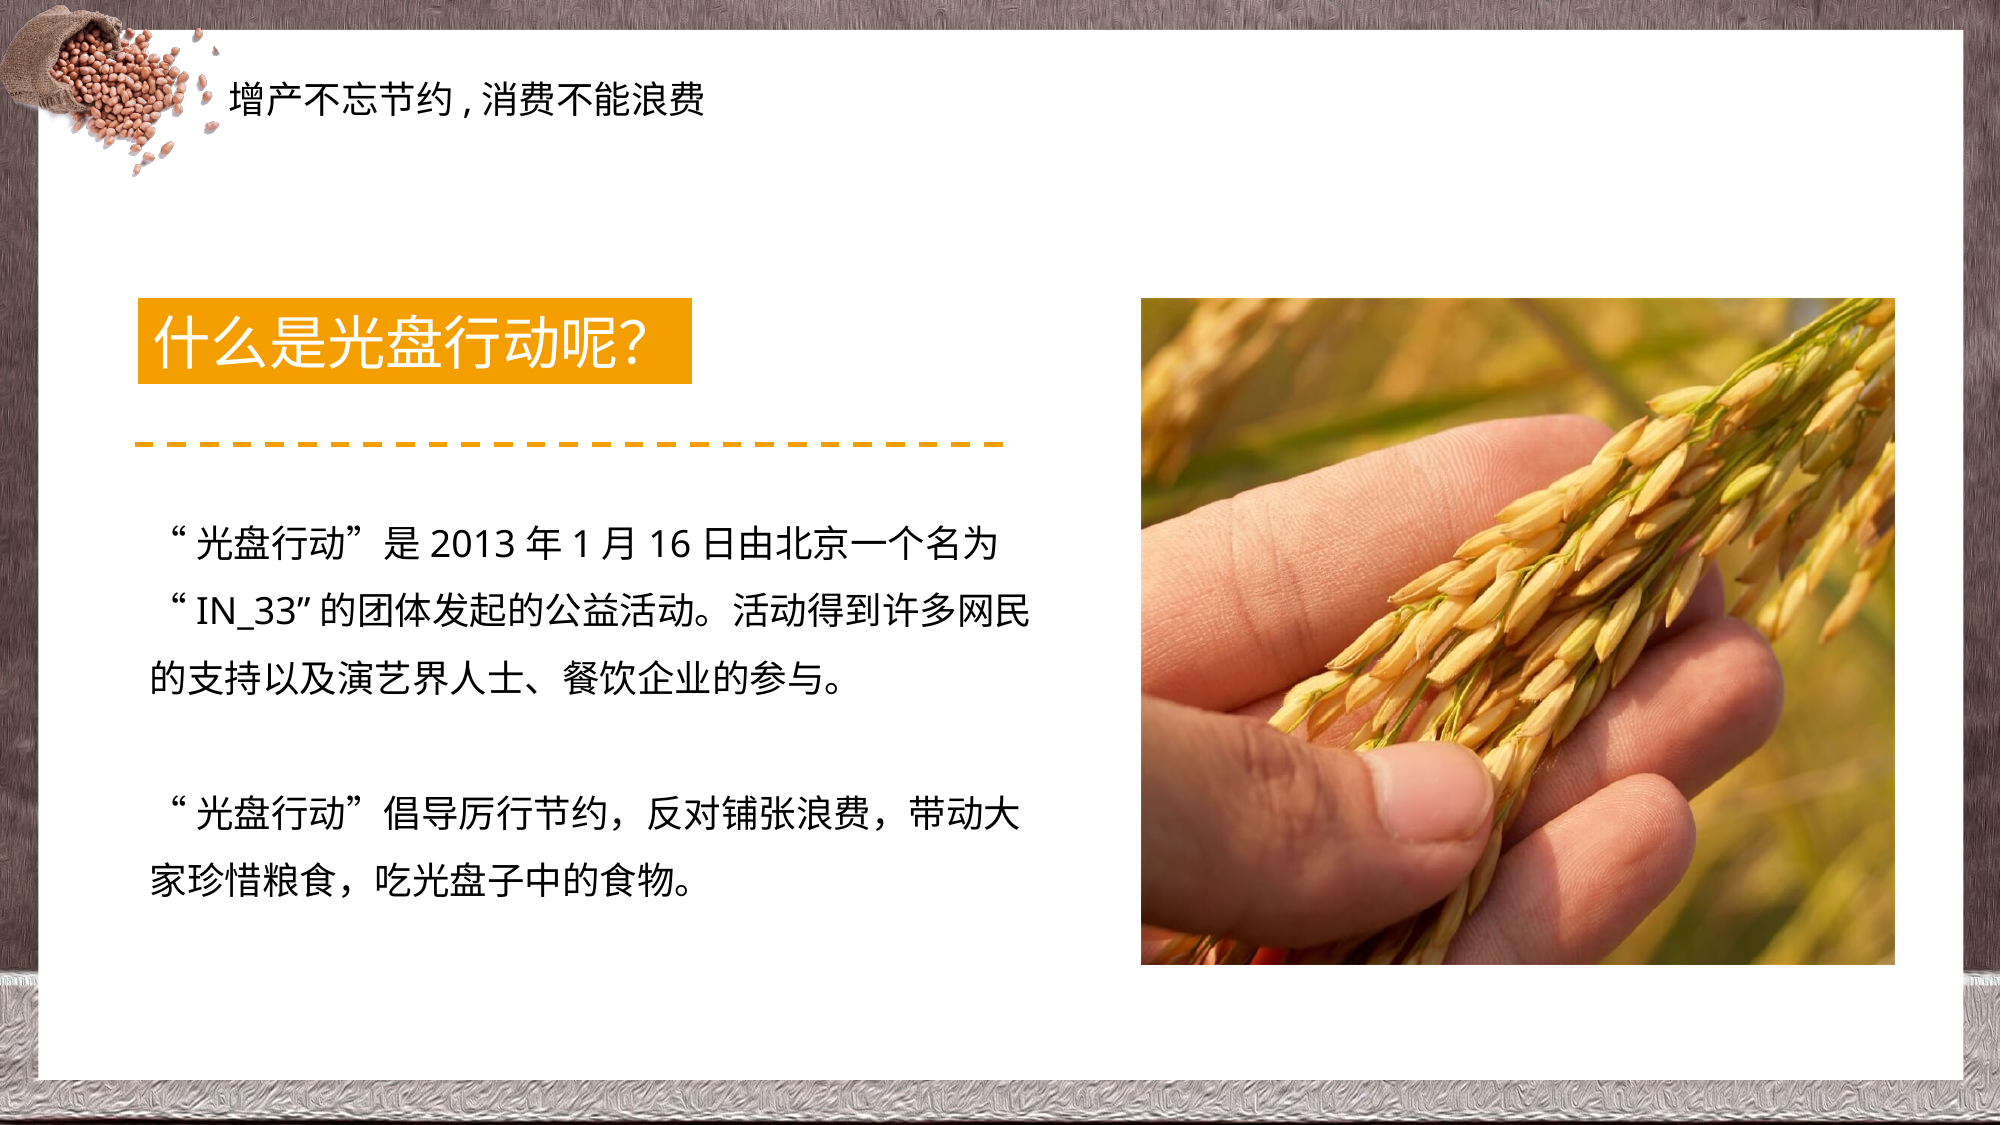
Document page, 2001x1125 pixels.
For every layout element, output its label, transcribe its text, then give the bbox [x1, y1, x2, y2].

picture [0, 0, 2000, 1125]
text_box 什么是光盘行动呢？ [138, 298, 692, 384]
text_box 增产不忘节约,消费不能浪费 [230, 68, 722, 129]
text_box “光盘行动”是2013年1月16日由北京一个名为“IN_33”的团体发起的公益活动。活动得到许多网民的支持以及演艺界人士、餐饮企业的参与。 “光盘行动”倡导厉行节约，反对铺张浪费，带动大家珍惜粮食，吃光盘子中的食物。 [134, 444, 1062, 910]
